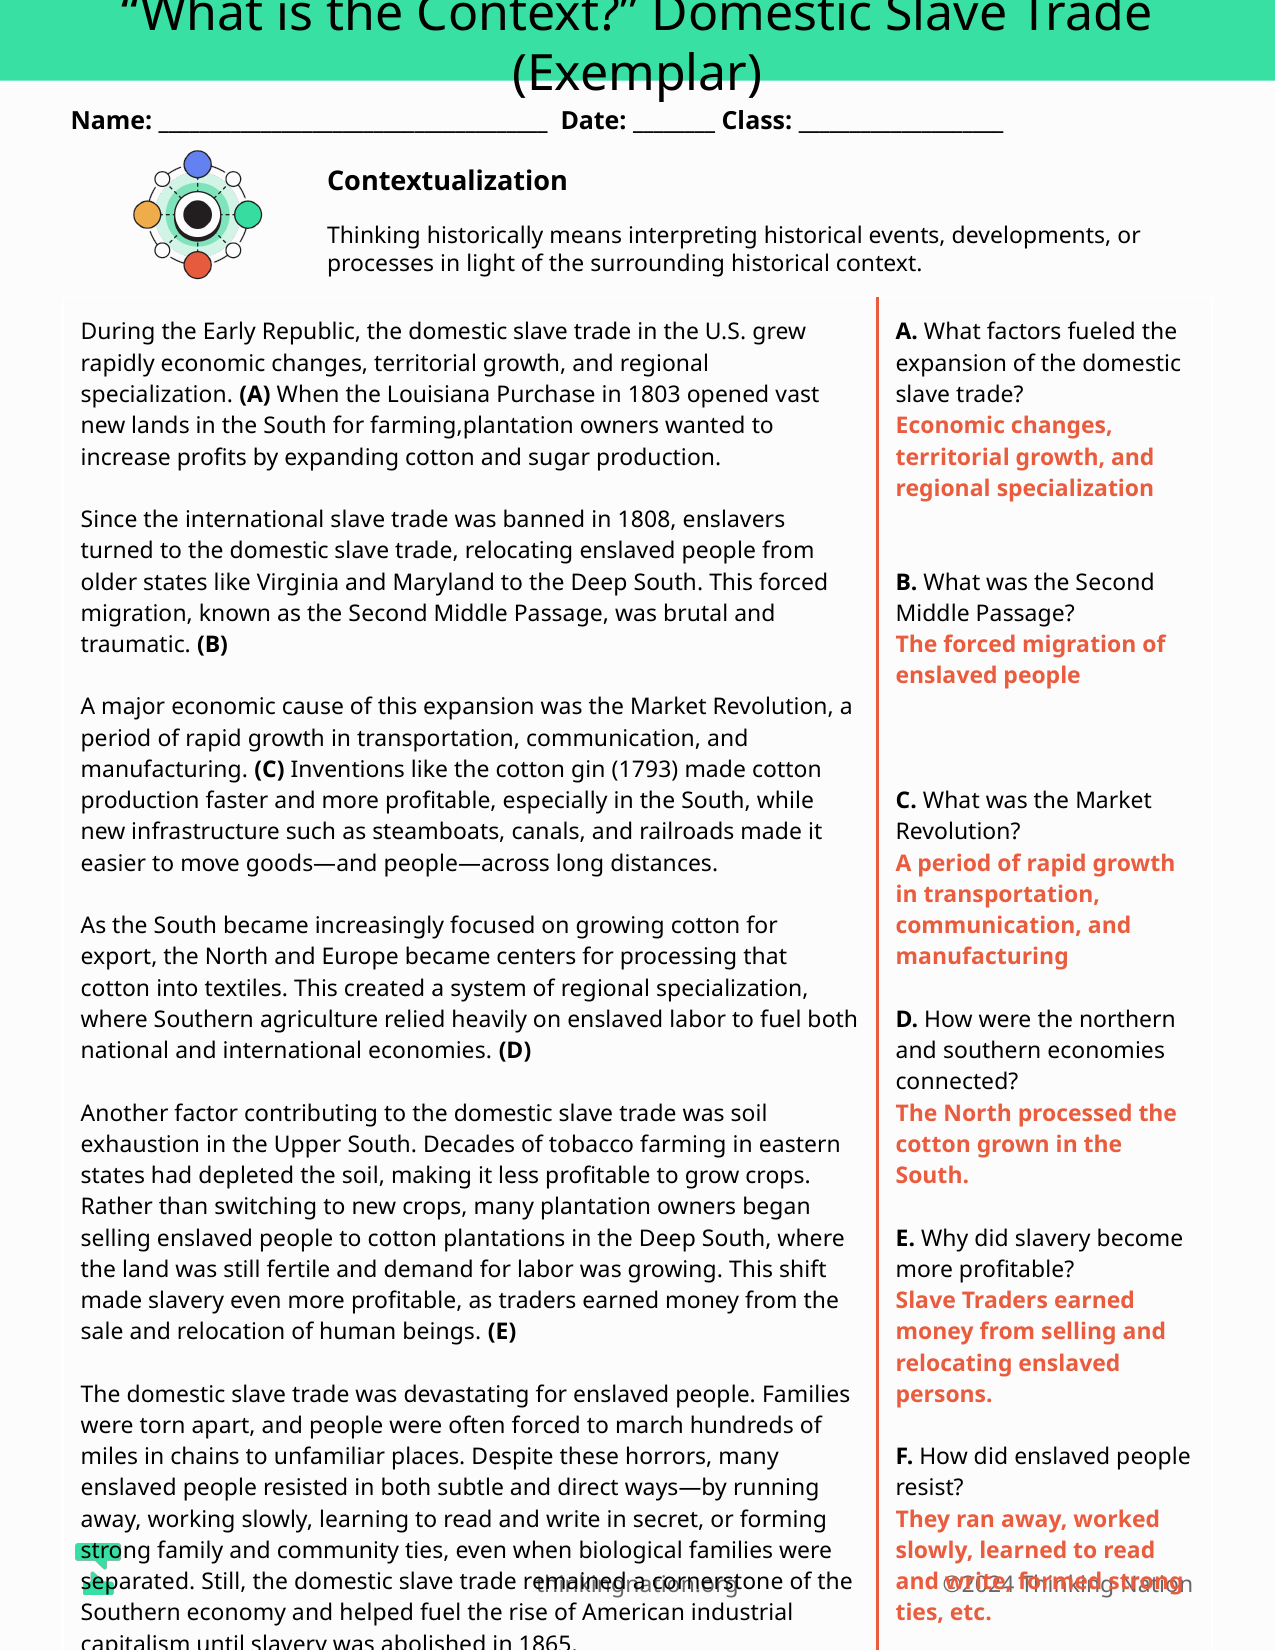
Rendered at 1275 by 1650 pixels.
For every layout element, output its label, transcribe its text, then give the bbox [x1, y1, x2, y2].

text_box Contextualization Thinking historically means interpreting historical events, developments, or processes in light of the surrounding historical context. [308, 144, 1201, 291]
text_box Name: ______________________________________ Date: ________ Class: ____________________ [55, 89, 1223, 149]
picture [62, 1533, 134, 1605]
text_box “What is the Context?” Domestic Slave Trade (Exemplar) [0, 0, 1275, 81]
table_header During the Early Republic, the domestic slave trade in the U.S. grew rapidly economic changes, territorial growth, and regional specialization. (A) When the Louisiana Purchase in 1803 opened vast new lands in the South for farming,plantation owners wanted to increase profits by expanding cotton and sugar production. Since the international slave trade was banned in 1808, enslavers turned to the domestic slave trade, relocating enslaved people from older states like Virginia and Maryland to the Deep South. This forced migration, known as the Second Middle Passage, was brutal and traumatic. (B) A major economic cause of this expansion was the Market Revolution, a period of rapid growth in transportation, communication, and manufacturing. (C) Inventions like the cotton gin (1793) made cotton production faster and more profitable, especially in the South, while new infrastructure such as steamboats, canals, and railroads made it easier to move goods—and people—across long distances. As the South became increasingly focused on growing cotton for export, the North and Europe became centers for processing that cotton into textiles. This created a system of regional specialization, where Southern agriculture relied heavily on enslaved labor to fuel both national and international economies. (D) Another factor contributing to the domestic slave trade was soil exhaustion in the Upper South. Decades of tobacco farming in eastern states had depleted the soil, making it less profitable to grow crops. Rather than switching to new crops, many plantation owners began selling enslaved people to cotton plantations in the Deep South, where the land was still fertile and demand for labor was growing. This shift made slavery even more profitable, as traders earned money from the sale and relocation of human beings. (E) The domestic slave trade was devastating for enslaved people. Families were torn apart, and people were often forced to march hundreds of miles in chains to unfamiliar places. Despite these horrors, many enslaved people resisted in both subtle and direct ways—by running away, working slowly, learning to read and write in secret, or forming strong family and community ties, even when biological families were separated. Still, the domestic slave trade remained a cornerstone of the Southern economy and helped fuel the rise of American industrial capitalism until slavery was abolished in 1865. [64, 298, 876, 1650]
picture [113, 130, 282, 299]
table_header A. What factors fueled the expansion of the domestic slave trade? Economic changes, territorial growth, and regional specialization B. What was the Second Middle Passage? The forced migration of enslaved people C. What was the Market Revolution? A period of rapid growth in transportation, communication, and manufacturing D. How were the northern and southern economies connected? The North processed the cotton grown in the South. E. Why did slavery become more profitable? Slave Traders earned money from selling and relocating enslaved persons. F. How did enslaved people resist? They ran away, worked slowly, learned to read and write, formed strong ties, etc. [879, 298, 1211, 1650]
